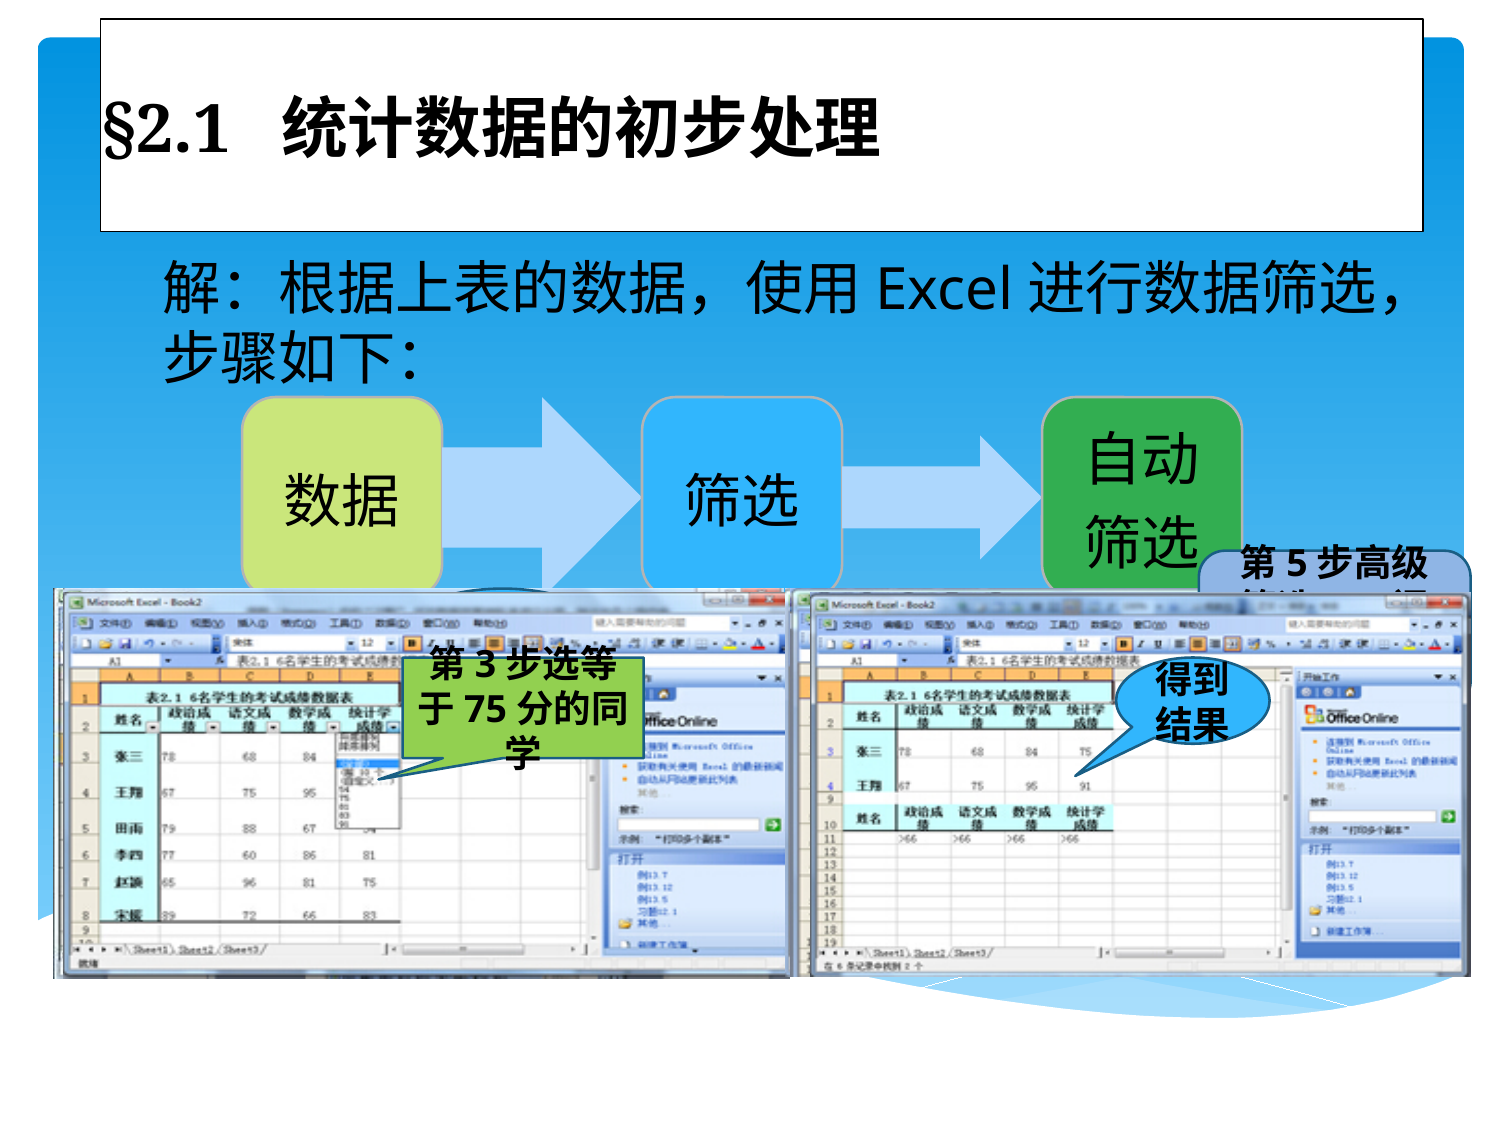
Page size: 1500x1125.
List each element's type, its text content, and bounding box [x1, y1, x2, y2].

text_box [241, 396, 1243, 586]
title §2.1 统计数据的初步处理 [100, 19, 1424, 232]
picture [52, 588, 1471, 979]
subtitle 解：根据上表的数据，使用Excel进行数据筛选，步骤如下： [147, 243, 1436, 585]
text_box 第5步高级筛选，4门成绩都大于66分 [1248, 549, 1472, 588]
